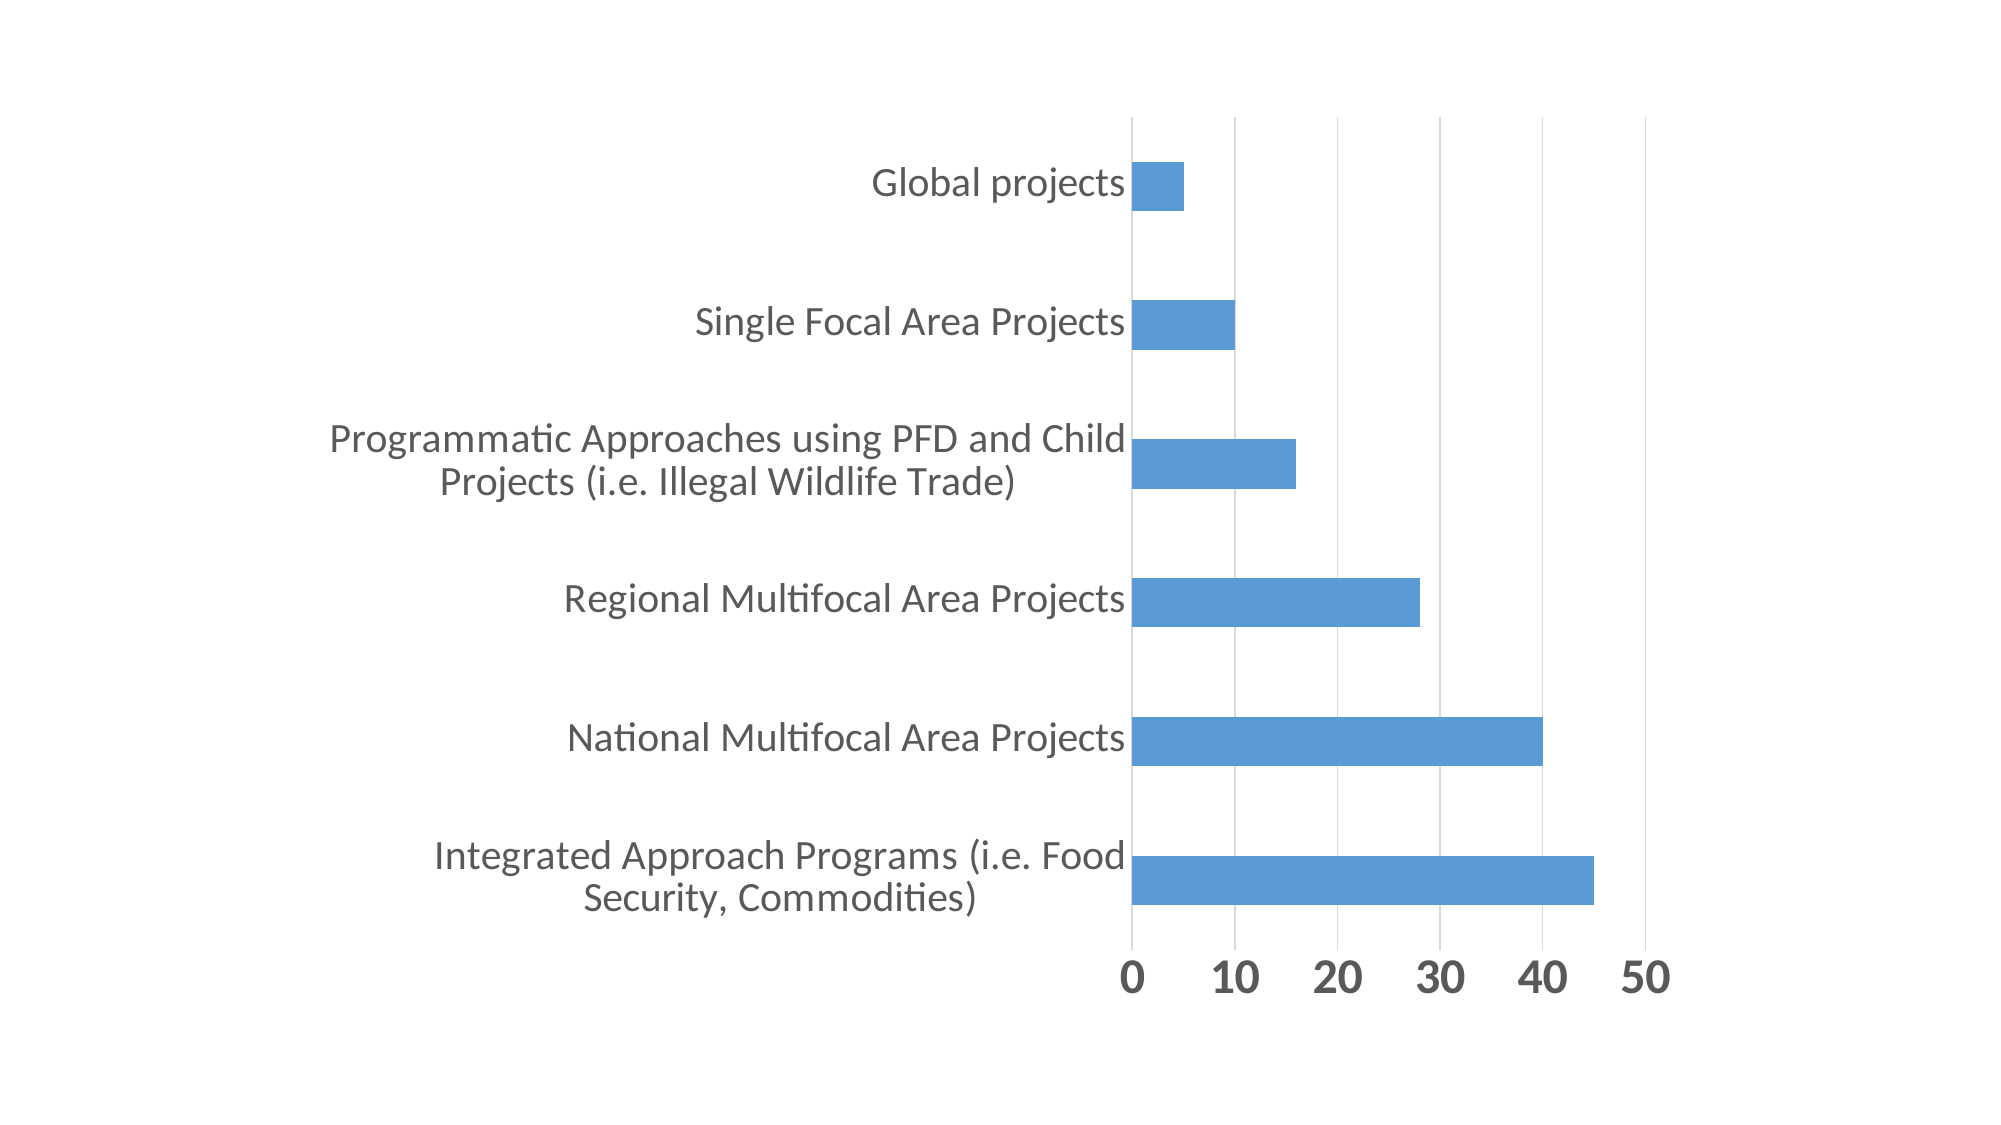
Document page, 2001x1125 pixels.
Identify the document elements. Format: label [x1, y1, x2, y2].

chart [301, 98, 1699, 1025]
